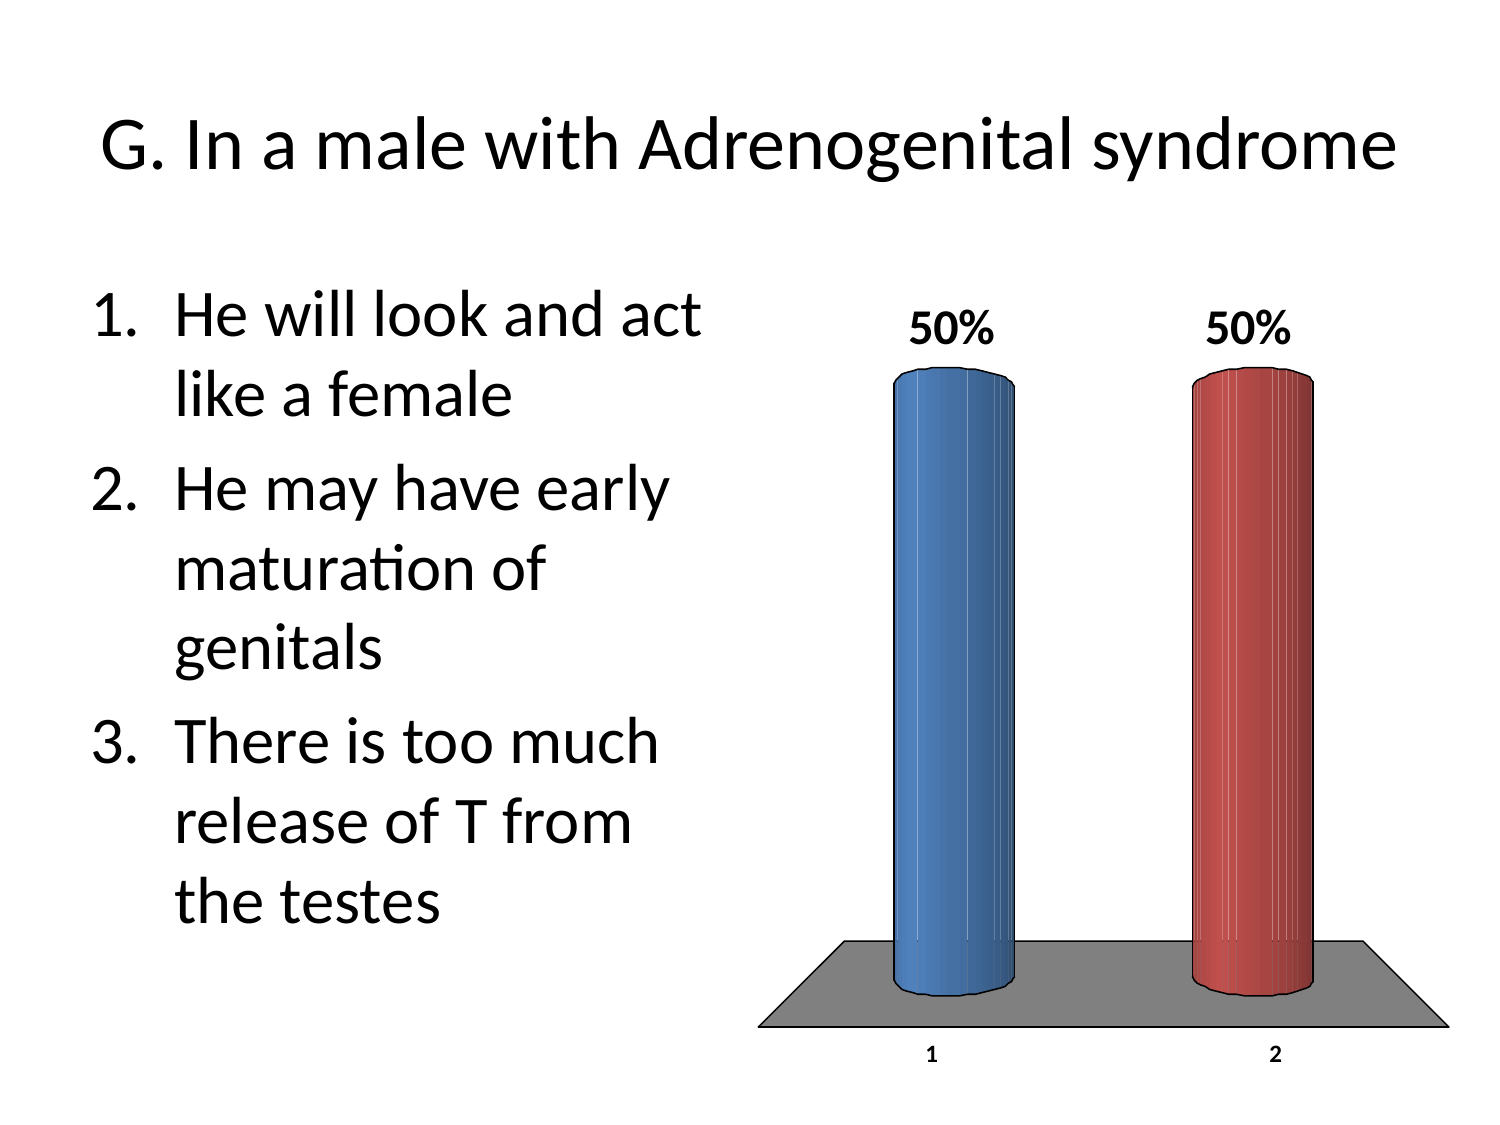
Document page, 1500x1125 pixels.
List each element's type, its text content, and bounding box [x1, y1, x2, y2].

title G. In a male with Adrenogenital syndrome [75, 45, 1425, 233]
list He will look and act like a female He may have early maturation of genitals There is too much release of T from the testes [75, 262, 750, 1005]
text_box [739, 270, 1490, 1115]
